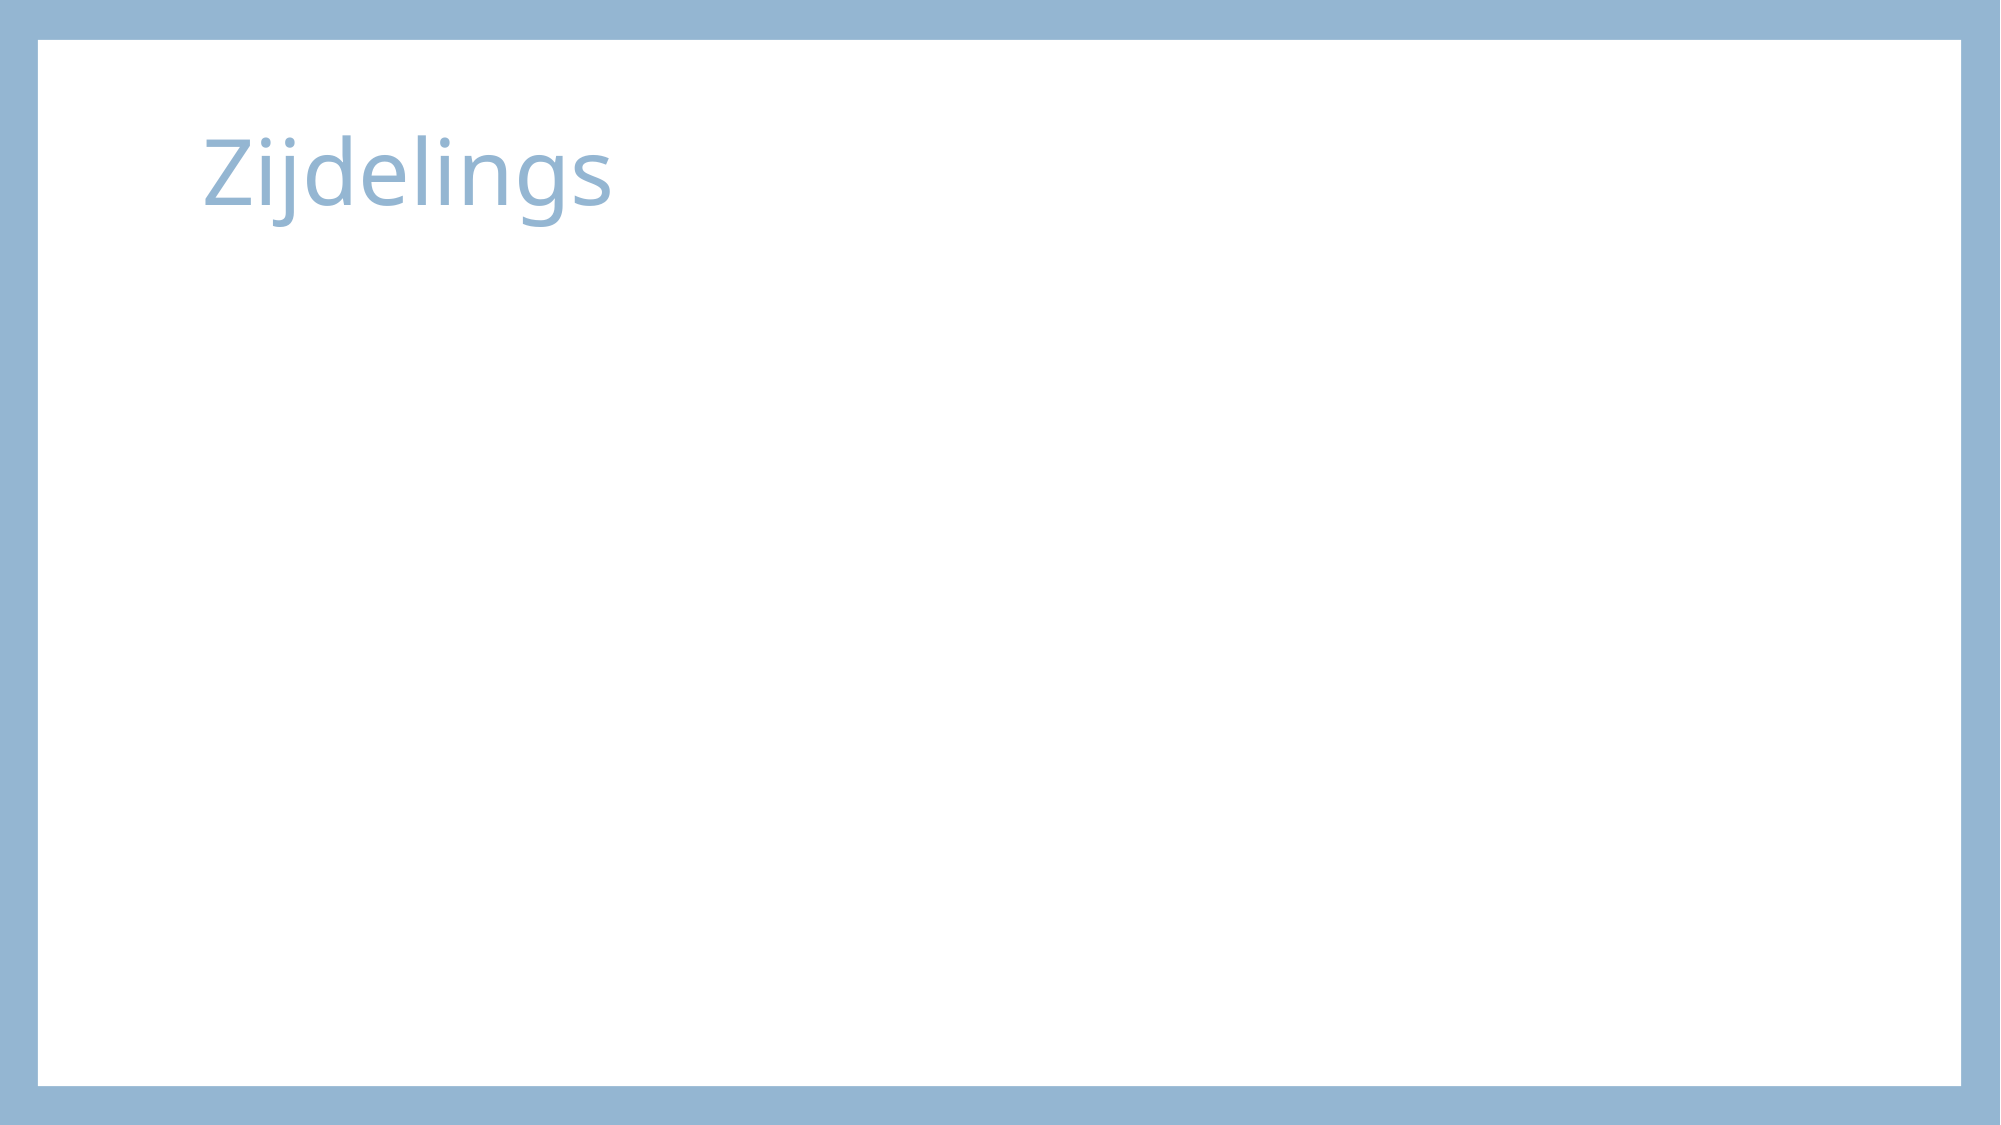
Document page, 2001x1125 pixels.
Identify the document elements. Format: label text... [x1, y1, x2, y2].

title Zijdelings [187, 99, 1808, 252]
